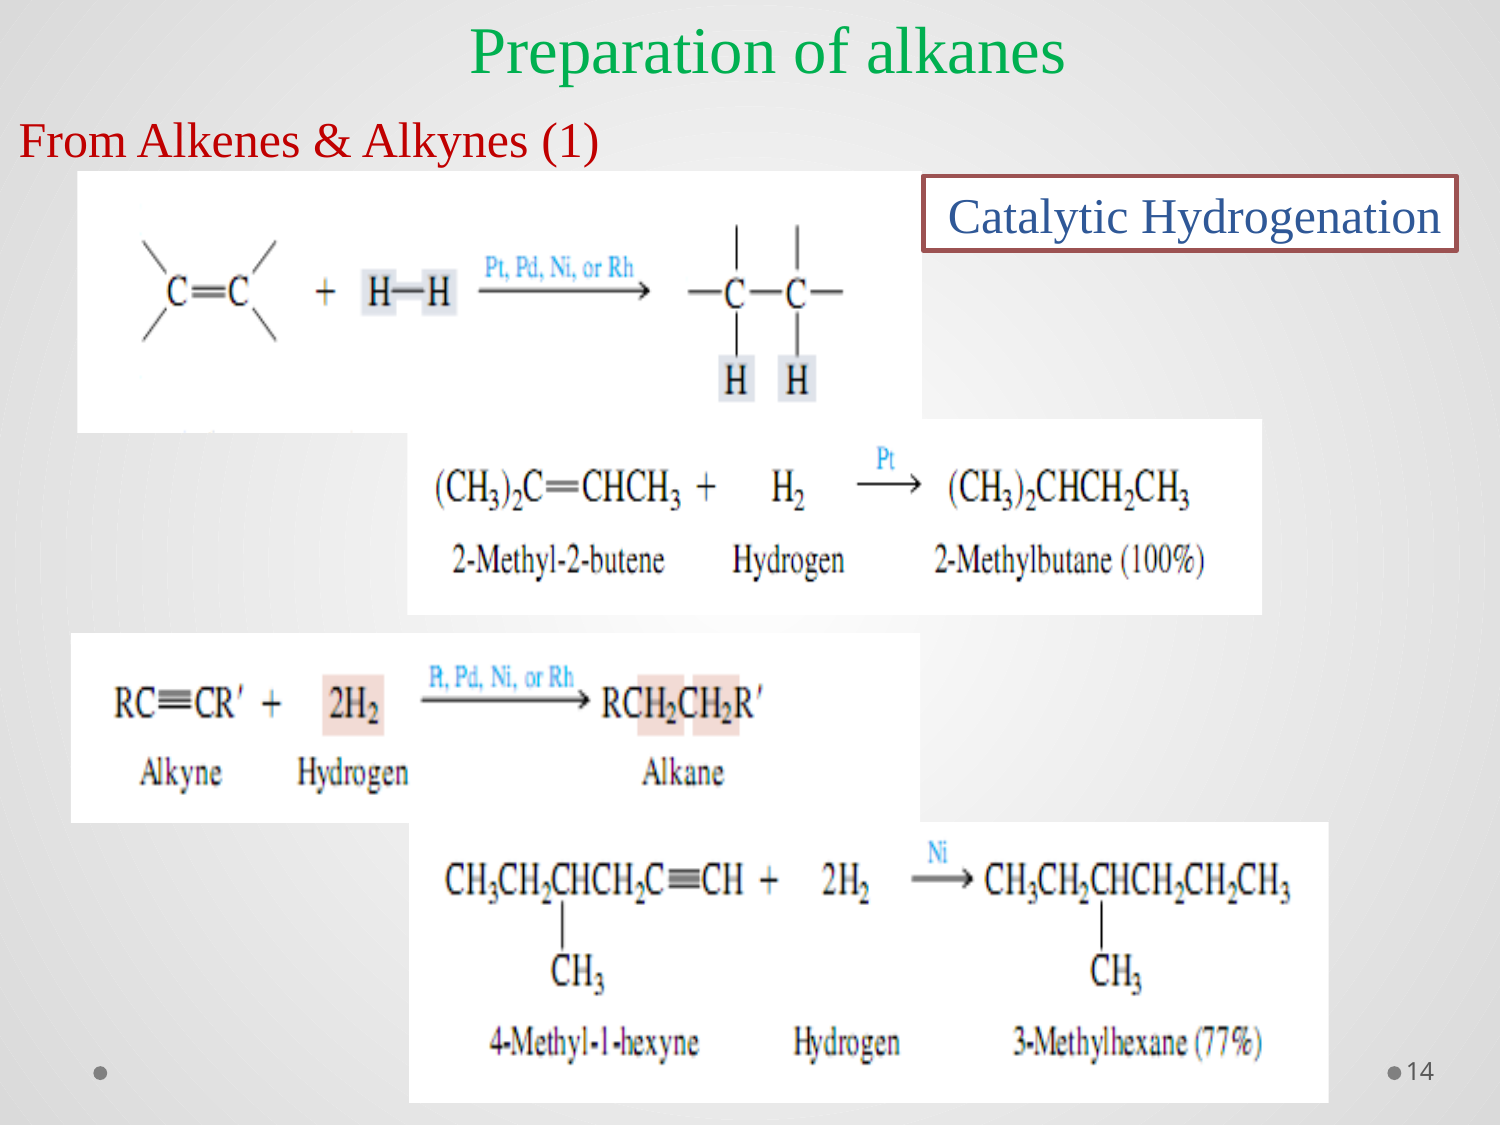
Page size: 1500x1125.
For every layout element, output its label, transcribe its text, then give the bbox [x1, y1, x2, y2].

slide_number 14 [1401, 1042, 1494, 1103]
text_box (1) From Alkenes & Alkynes [3, 100, 615, 175]
picture [77, 170, 1263, 615]
text_box Preparation of alkanes [454, 0, 1152, 95]
picture [70, 633, 1330, 1104]
text_box Catalytic Hydrogenation [926, 174, 1459, 253]
